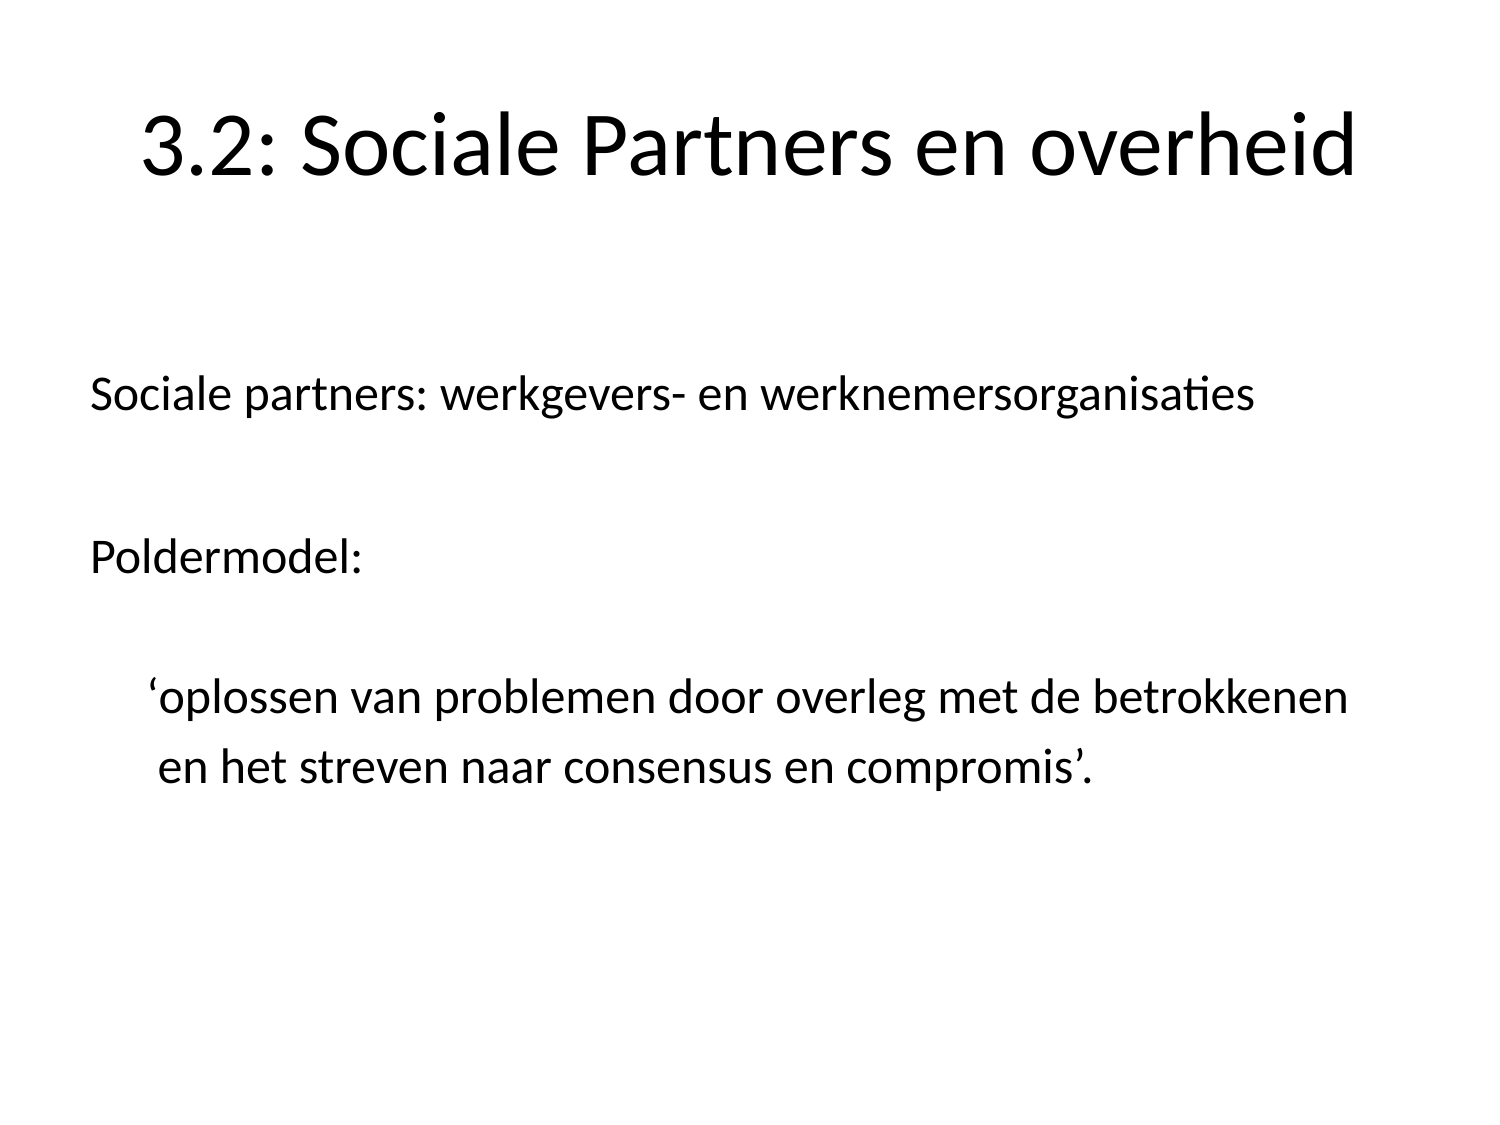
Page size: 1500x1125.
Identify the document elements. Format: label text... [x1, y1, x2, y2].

title 3.2: Sociale Partners en overheid [75, 45, 1425, 233]
list Sociale partners: werkgevers- en werknemersorganisaties Poldermodel: ‘oplossen van problemen door overleg met de betrokkenen en het streven naar consensus en compromis’. [75, 262, 1425, 1005]
